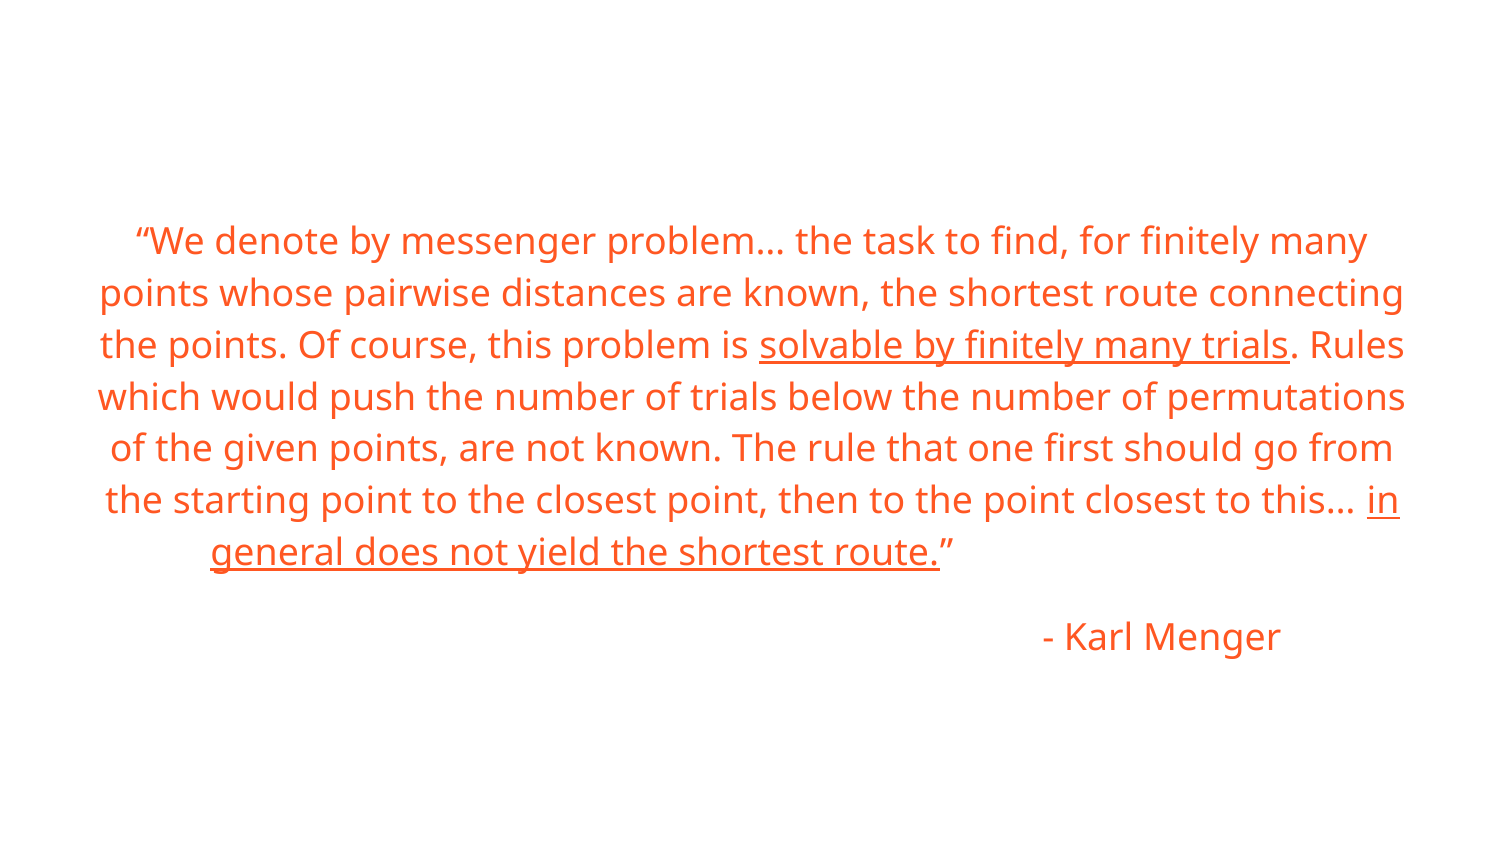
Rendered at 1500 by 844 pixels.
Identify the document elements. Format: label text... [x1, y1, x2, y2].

list “We denote by messenger problem… the task to find, for finitely many points whose pairwise distances are known, the shortest route connecting the points. Of course, this problem is solvable by finitely many trials. Rules which would push the number of trials below the number of permutations of the given points, are not known. The rule that one first should go from the starting point to the closest point, then to the point closest to this… in general does not yield the shortest route.” - Karl Menger [75, 76, 1430, 748]
